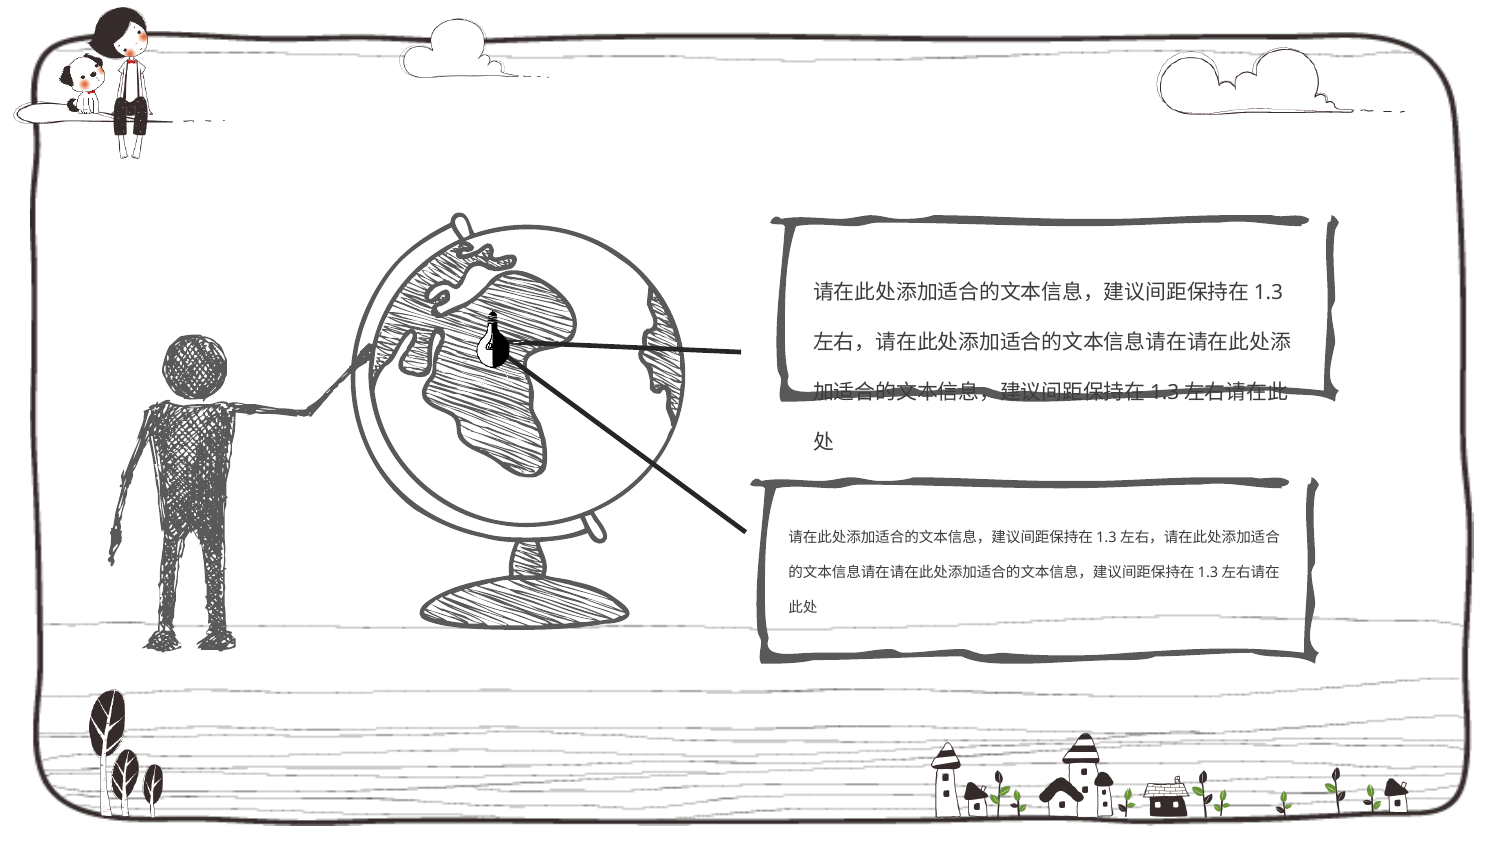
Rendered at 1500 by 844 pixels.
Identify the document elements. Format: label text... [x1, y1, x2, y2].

text_box [382, 422, 486, 522]
text_box 请在此处添加适合的文本信息，建议间距保持在1.3左右，请在此处添加适合的文本信息请在请在此处添加适合的文本信息，建议间距保持在1.3左右请在此处 [776, 504, 1293, 656]
picture [13, 7, 1474, 826]
text_box [770, 215, 1310, 402]
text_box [486, 341, 746, 533]
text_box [105, 331, 382, 653]
text_box [382, 468, 630, 630]
text_box [357, 212, 682, 456]
text_box [1267, 477, 1319, 664]
text_box [750, 477, 1290, 664]
text_box [1318, 215, 1339, 402]
text_box 请在此处添加适合的文本信息，建议间距保持在1.3左右，请在此处添加适合的文本信息请在请在此处添加适合的文本信息，建议间距保持在1.3左右请在此处 [802, 247, 1318, 459]
